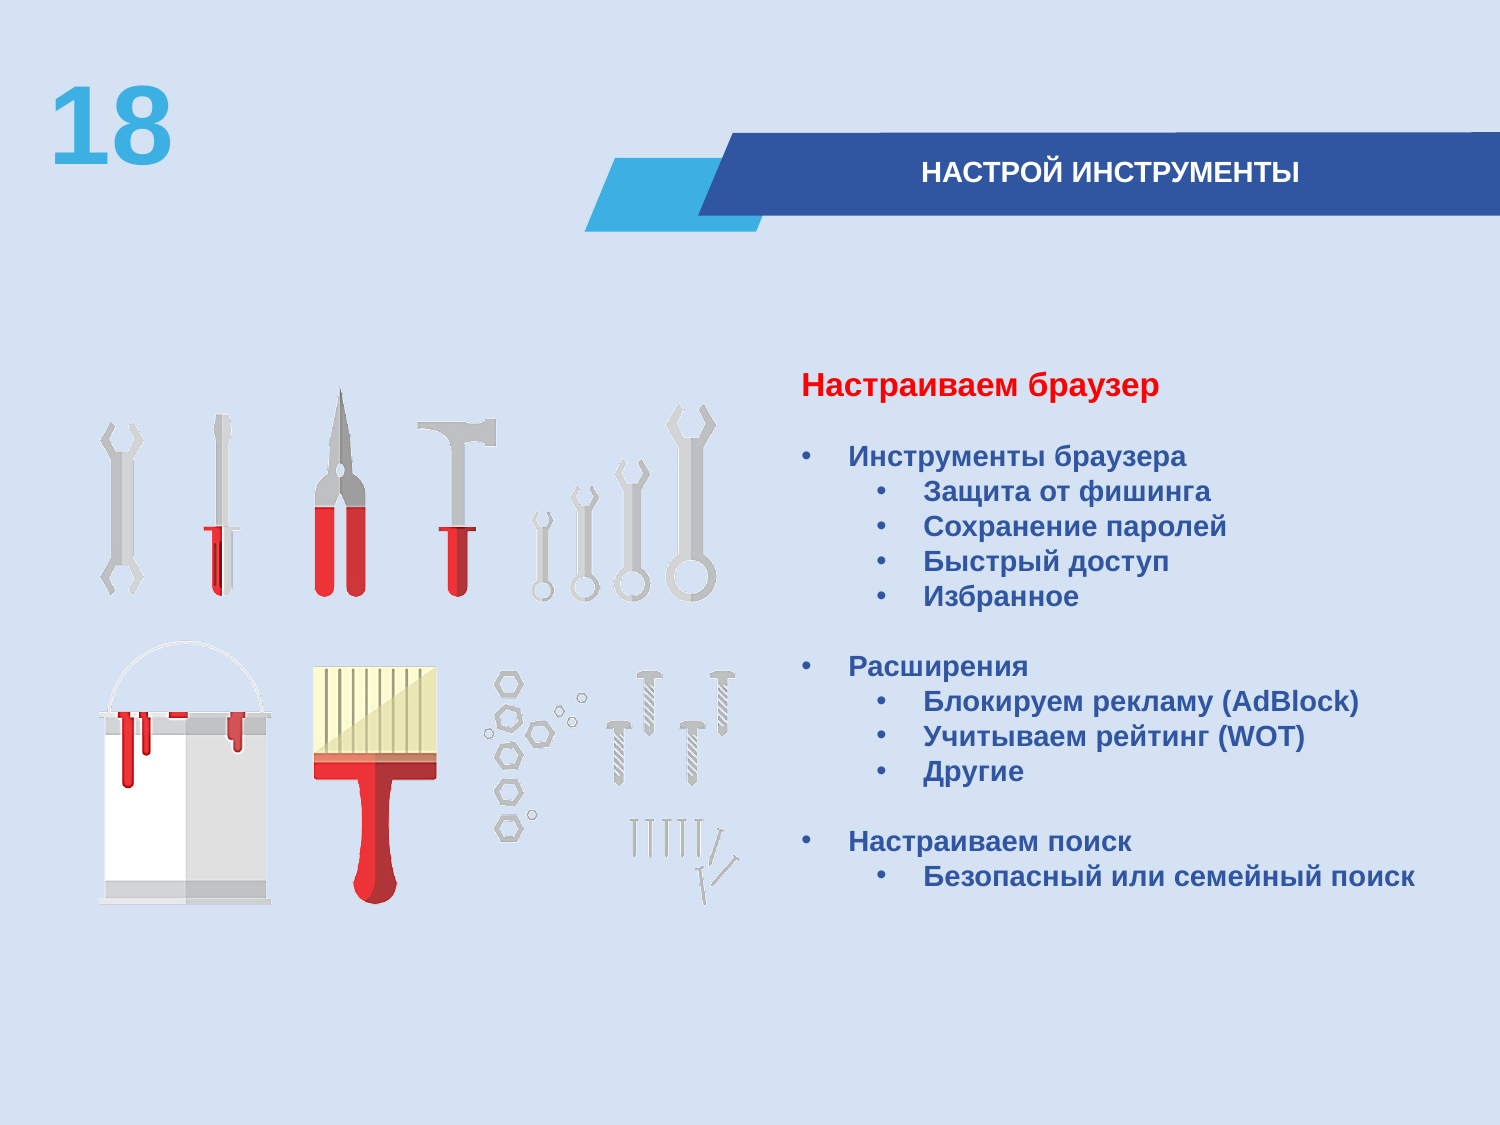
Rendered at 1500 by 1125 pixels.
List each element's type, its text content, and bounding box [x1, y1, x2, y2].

slide_number 18 [33, 78, 325, 161]
text_box Настраиваем браузер Инструменты браузера Защита от фишинга Сохранение паролей Быстрый доступ Избранное Расширения Блокируем рекламу (AdBlock) Учитываем рейтинг (WOT) Другие Настраиваем поиск Безопасный или семейный поиск [786, 355, 1460, 935]
picture [99, 385, 740, 907]
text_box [584, 132, 1500, 232]
